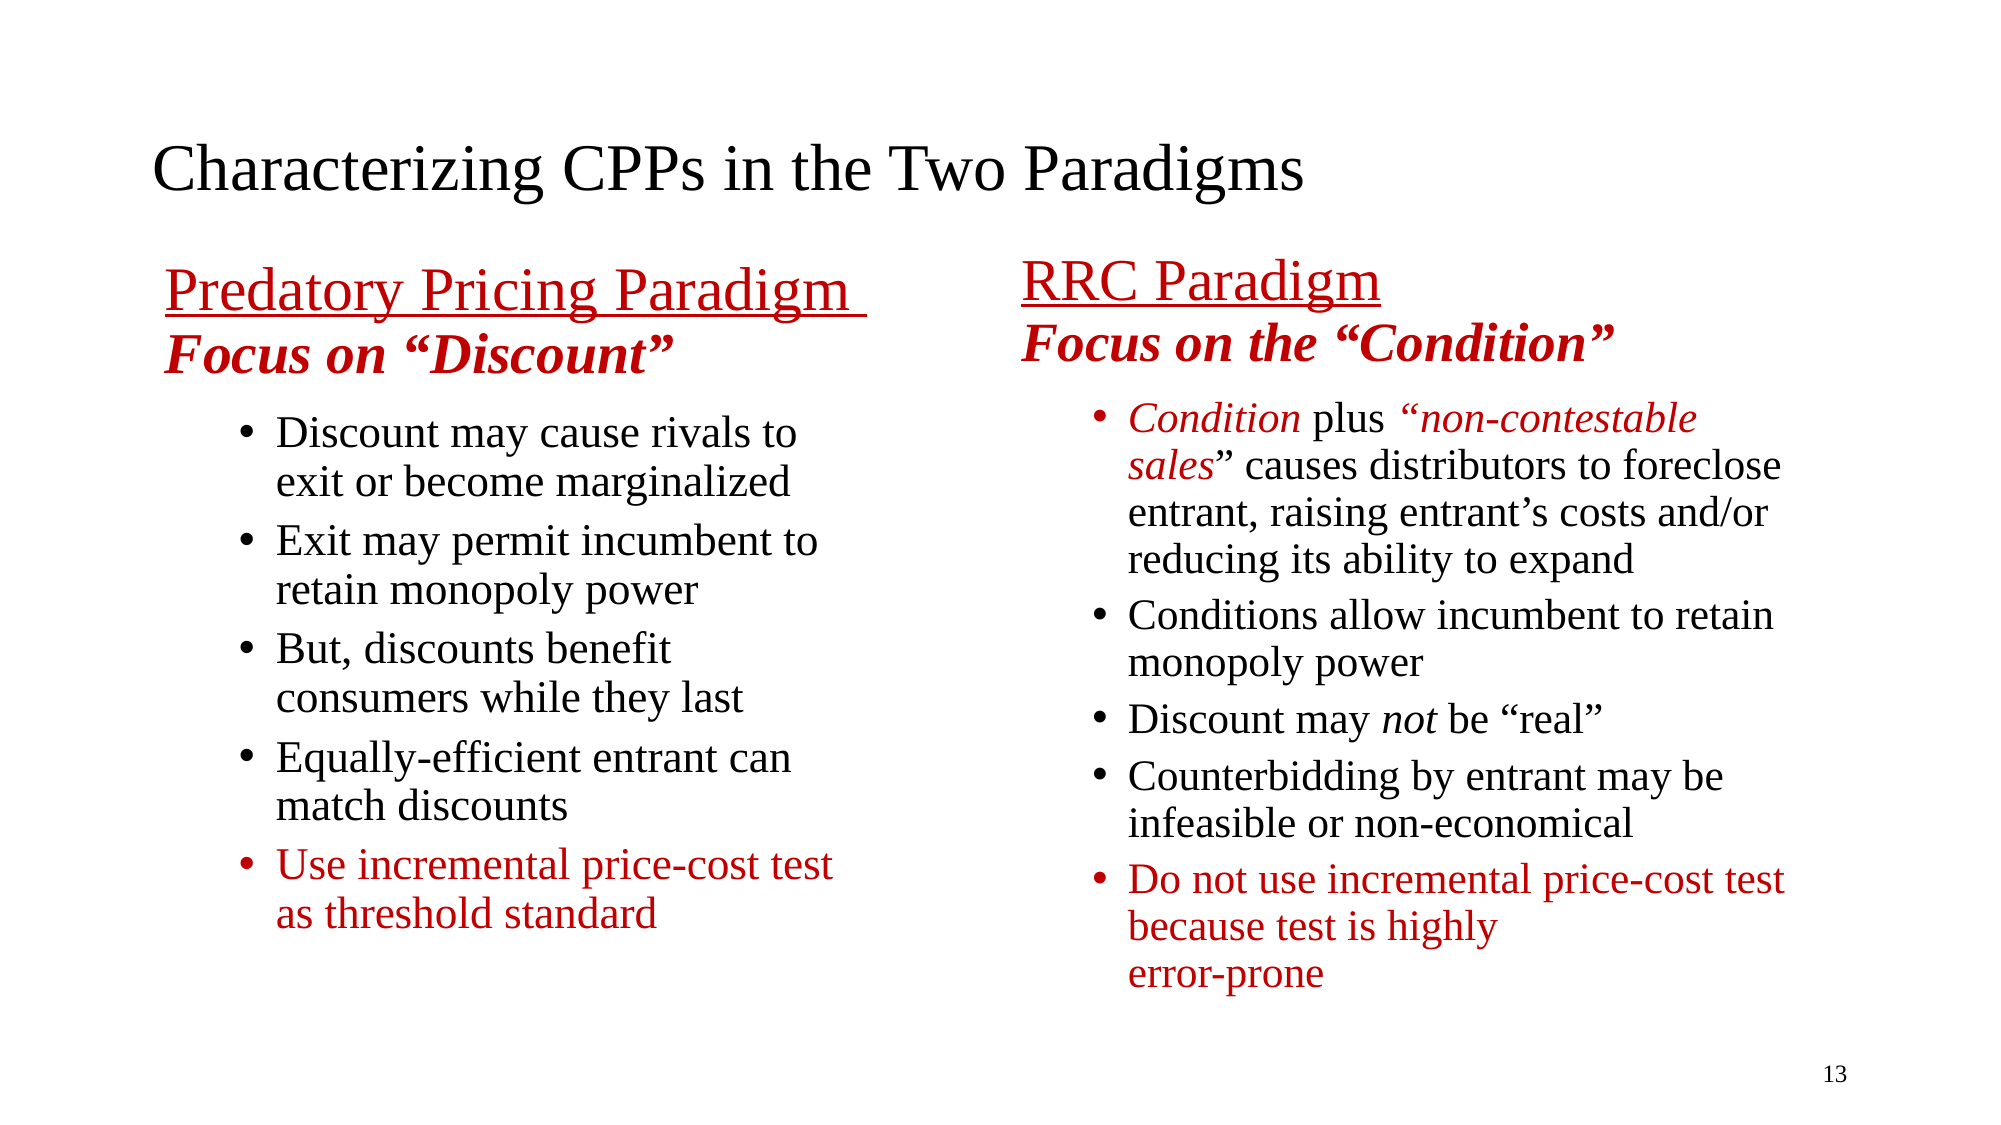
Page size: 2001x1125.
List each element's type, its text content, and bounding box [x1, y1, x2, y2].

title Characterizing CPPs in the Two Paradigms [137, 59, 1863, 278]
slide_number 13 [1412, 1042, 1863, 1103]
list Predatory Pricing Paradigm Focus on “Discount” Discount may cause rivals to exit or become marginalized Exit may permit incumbent to retain monopoly power But, discounts benefit consumers while they last Equally-efficient entrant can match discounts Use incremental price-cost test as threshold standard [149, 249, 888, 964]
list RRC Paradigm Focus on the “Condition” Condition plus “non-contestable sales” causes distributors to foreclose entrant, raising entrant’s costs and/or reducing its ability to expand Conditions allow incumbent to retain monopoly power Discount may not be “real” Counterbidding by entrant may be infeasible or non-economical Do not use incremental price-cost test because test is highly error-prone [1006, 241, 1813, 1016]
